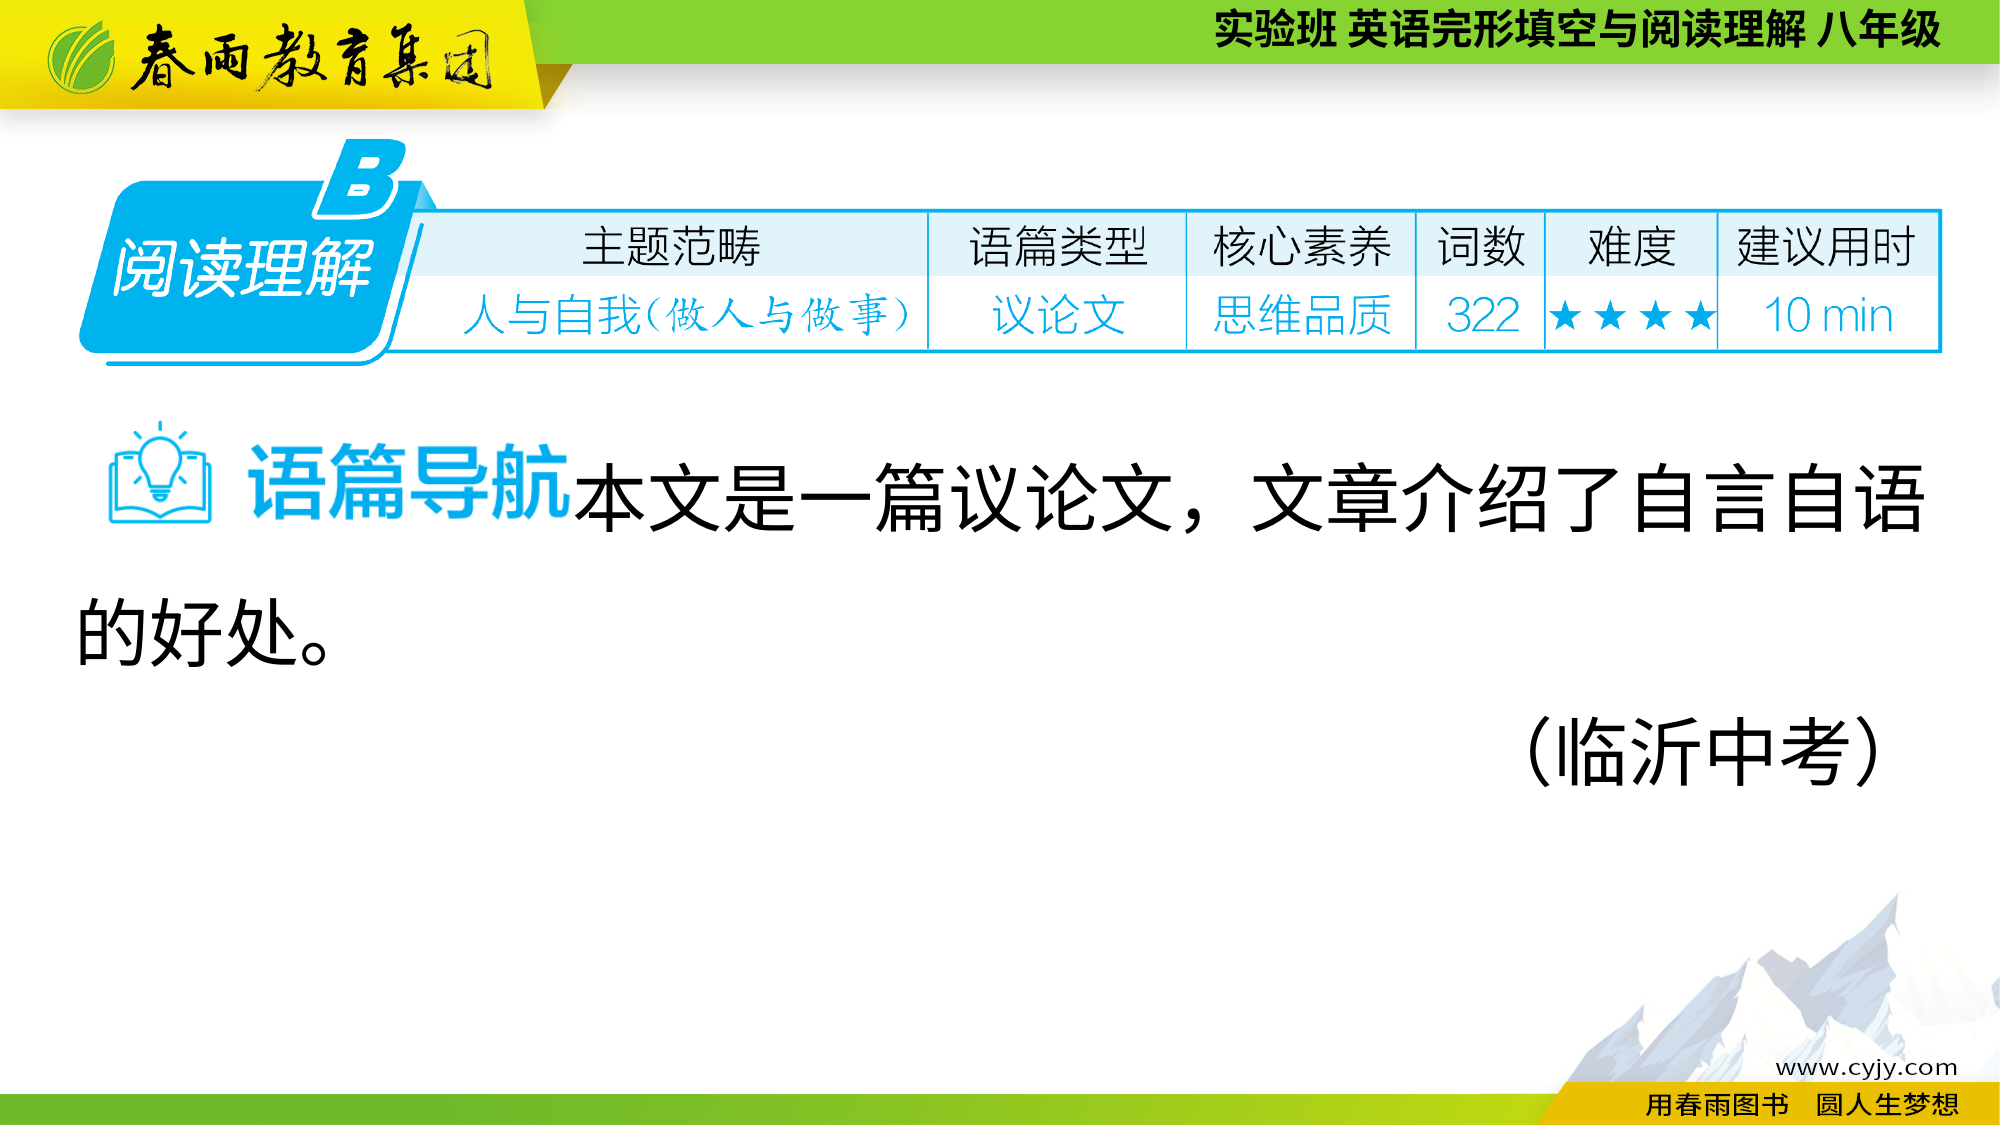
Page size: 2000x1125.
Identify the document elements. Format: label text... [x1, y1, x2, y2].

picture [0, 0, 2000, 1125]
text_box （临沂中考） [59, 652, 1944, 803]
list 本文是一篇议论文，文章介绍了自言自语的好处。 [59, 398, 1944, 652]
